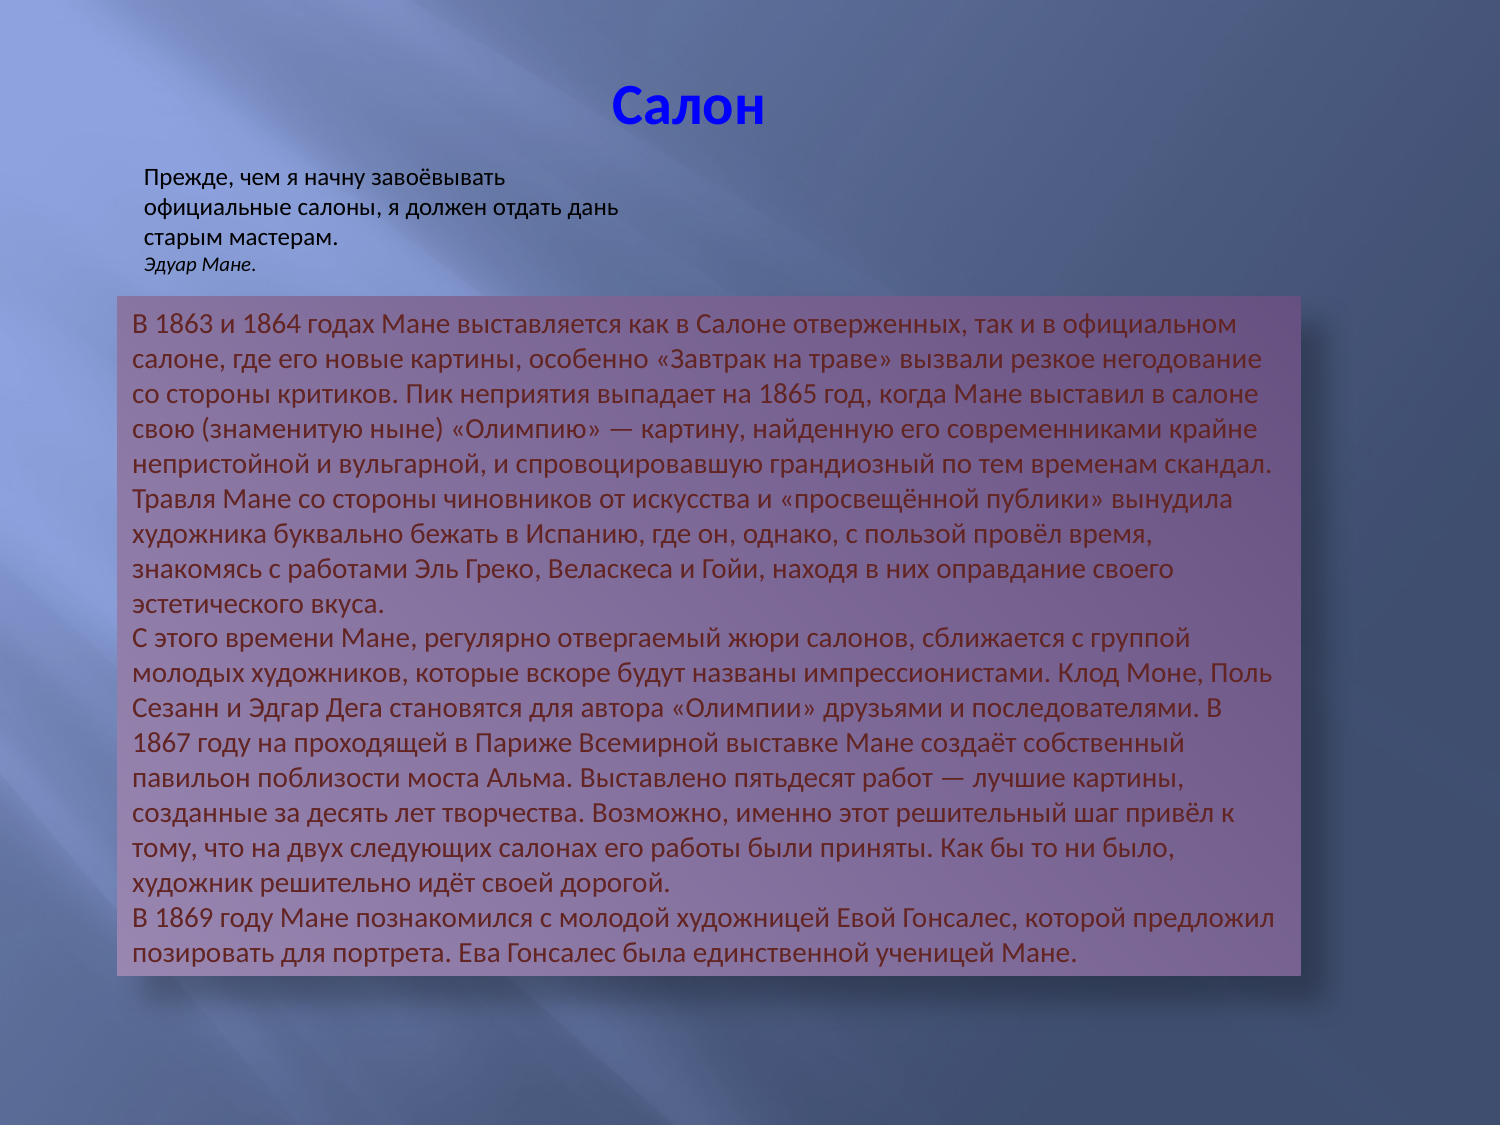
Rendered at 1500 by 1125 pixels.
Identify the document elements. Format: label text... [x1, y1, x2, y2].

text_box Прежде, чем я начну завоёвывать официальные салоны, я должен отдать дань старым мастерам. Эдуар Мане. [128, 153, 657, 283]
text_box Салон [597, 58, 797, 144]
text_box В 1863 и 1864 годах Мане выставляется как в Салоне отверженных, так и в официальном салоне, где его новые картины, особенно «Завтрак на траве» вызвали резкое негодование со стороны критиков. Пик неприятия выпадает на 1865 год, когда Мане выставил в салоне свою (знаменитую ныне) «Олимпию» — картину, найденную его современниками крайне непристойной и вульгарной, и спровоцировавшую грандиозный по тем временам скандал. Травля Мане со стороны чиновников от искусства и «просвещённой публики» вынудила художника буквально бежать в Испанию, где он, однако, с пользой провёл время, знакомясь с работами Эль Греко, Веласкеса и Гойи, находя в них оправдание своего эстетического вкуса. С этого времени Мане, регулярно отвергаемый жюри салонов, сближается с группой молодых художников, которые вскоре будут названы импрессионистами. Клод Моне, Поль Сезанн и Эдгар Дега становятся для автора «Олимпии» друзьями и последователями. В 1867 году на проходящей в Париже Всемирной выставке Мане создаёт собственный павильон поблизости моста Альма. Выставлено пятьдесят работ — лучшие картины, созданные за десять лет творчества. Возможно, именно этот решительный шаг привёл к тому, что на двух следующих салонах его работы были приняты. Как бы то ни было, художник решительно идёт своей дорогой. В 1869 году Мане познакомился с молодой художницей Евой Гонсалес, которой предложил позировать для портрета. Ева Гонсалес была единственной ученицей Мане. [117, 296, 1301, 976]
